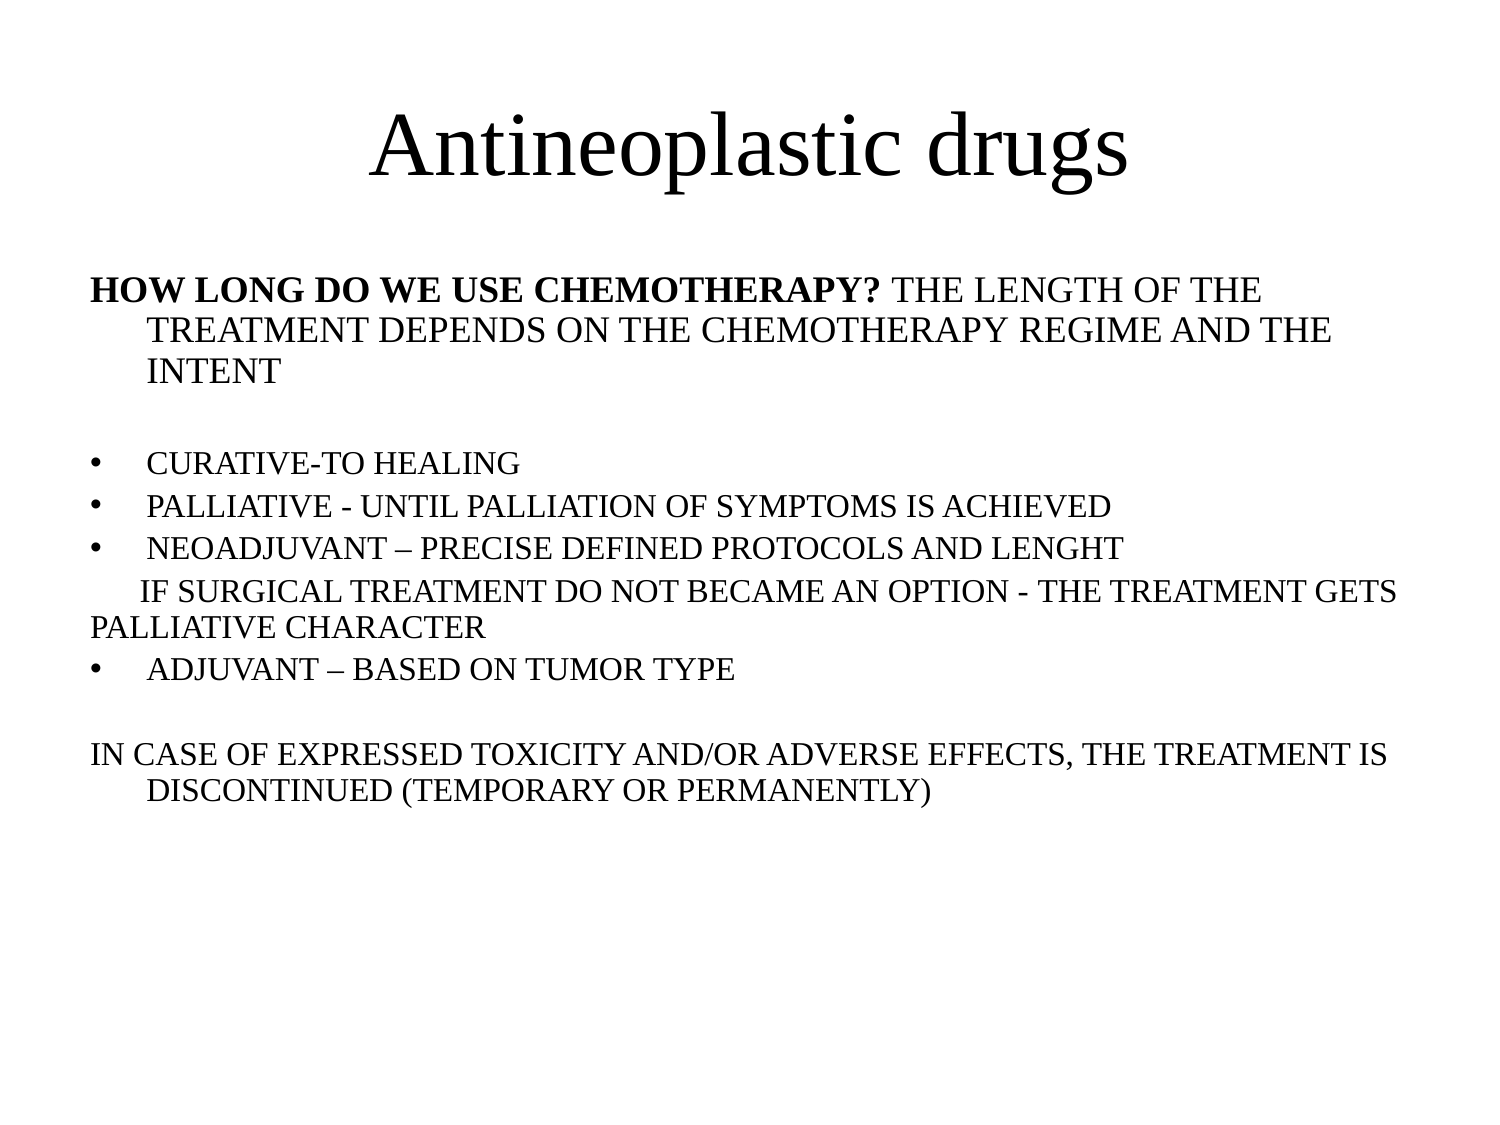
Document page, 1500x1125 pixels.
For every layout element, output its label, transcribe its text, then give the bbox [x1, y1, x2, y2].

title Antineoplastic drugs [75, 45, 1425, 233]
list HOW LONG DO WE USE CHEMOTHERAPY? THE LENGTH OF THE TREATMENT DEPENDS ON THE CHEMOTHERAPY REGIME AND THE INTENT CURATIVE-TO HEALING PALLIATIVE - UNTIL PALLIATION OF SYMPTOMS IS ACHIEVED NEOADJUVANT – PRECISE DEFINED PROTOCOLS AND LENGHT IF SURGICAL TREATMENT DO NOT BECAME AN OPTION - THE TREATMENT GETS PALLIATIVE CHARACTER ADJUVANT – BASED ON TUMOR TYPE IN CASE OF EXPRESSED TOXICITY AND/OR ADVERSE EFFECTS, THE TREATMENT IS DISCONTINUED (TEMPORARY OR PERMANENTLY) [75, 262, 1425, 1005]
